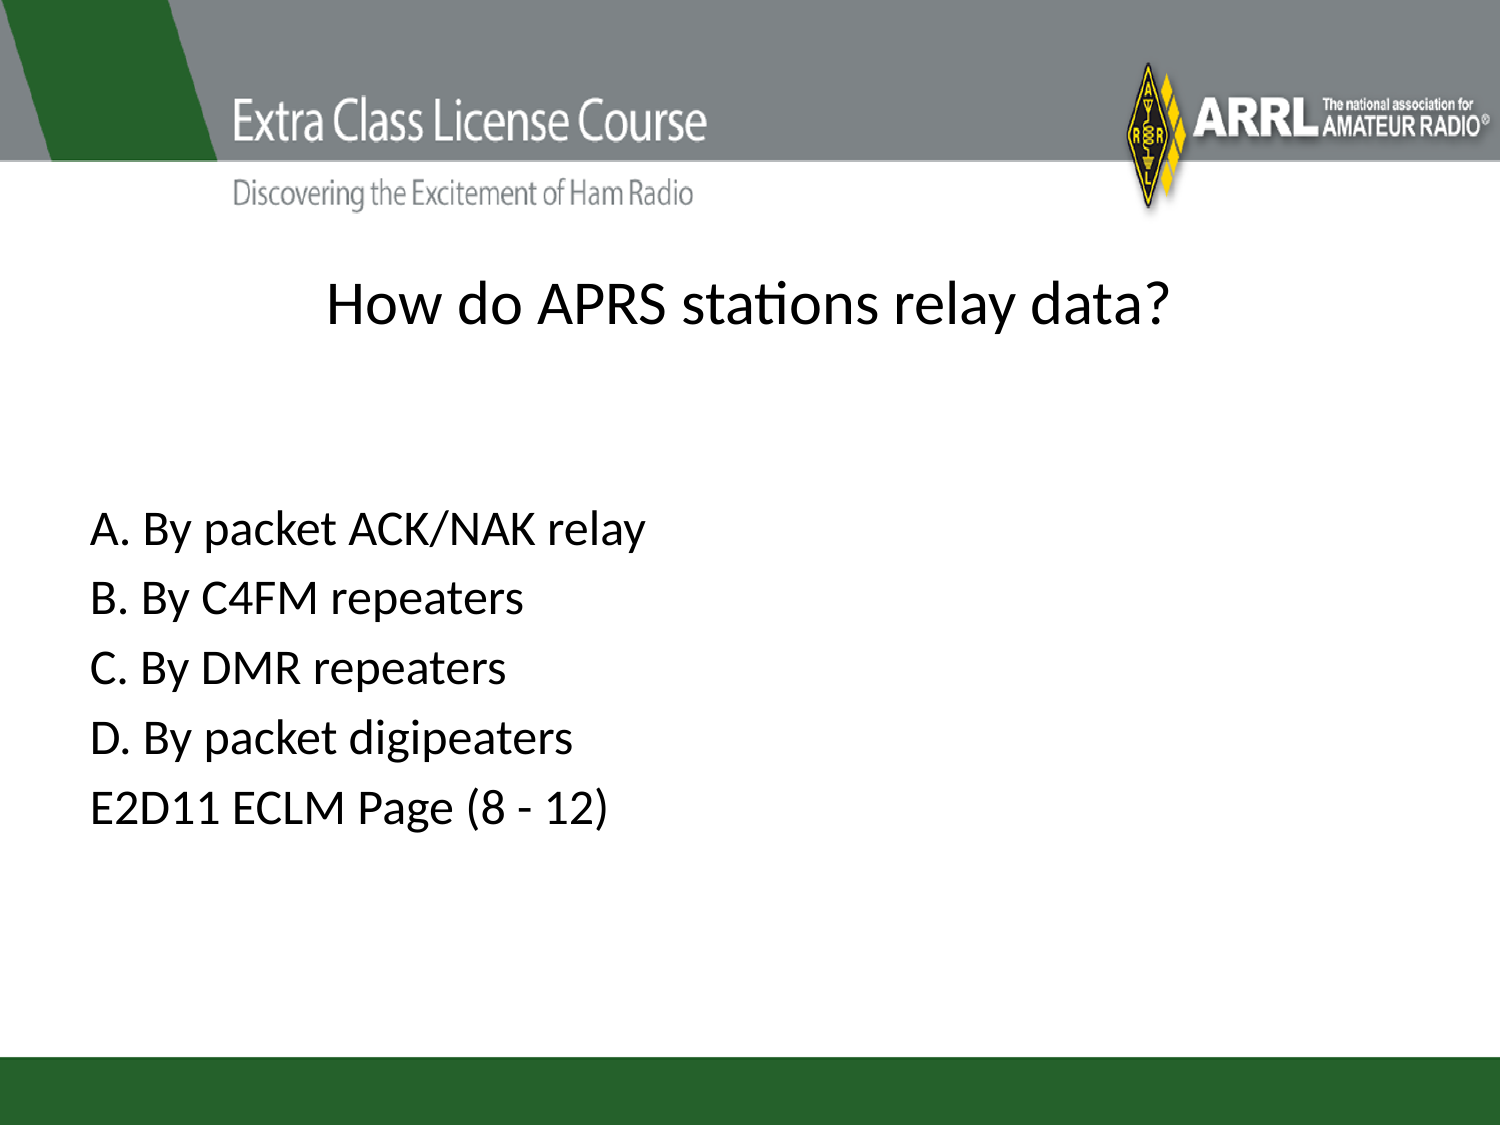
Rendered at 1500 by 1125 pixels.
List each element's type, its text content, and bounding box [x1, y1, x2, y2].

picture [0, 0, 1500, 1125]
list A. By packet ACK/NAK relay B. By C4FM repeaters C. By DMR repeaters D. By packet digipeaters E2D11 ECLM Page (8 - 12) [75, 487, 1425, 1005]
title How do APRS stations relay data? [75, 254, 1425, 435]
